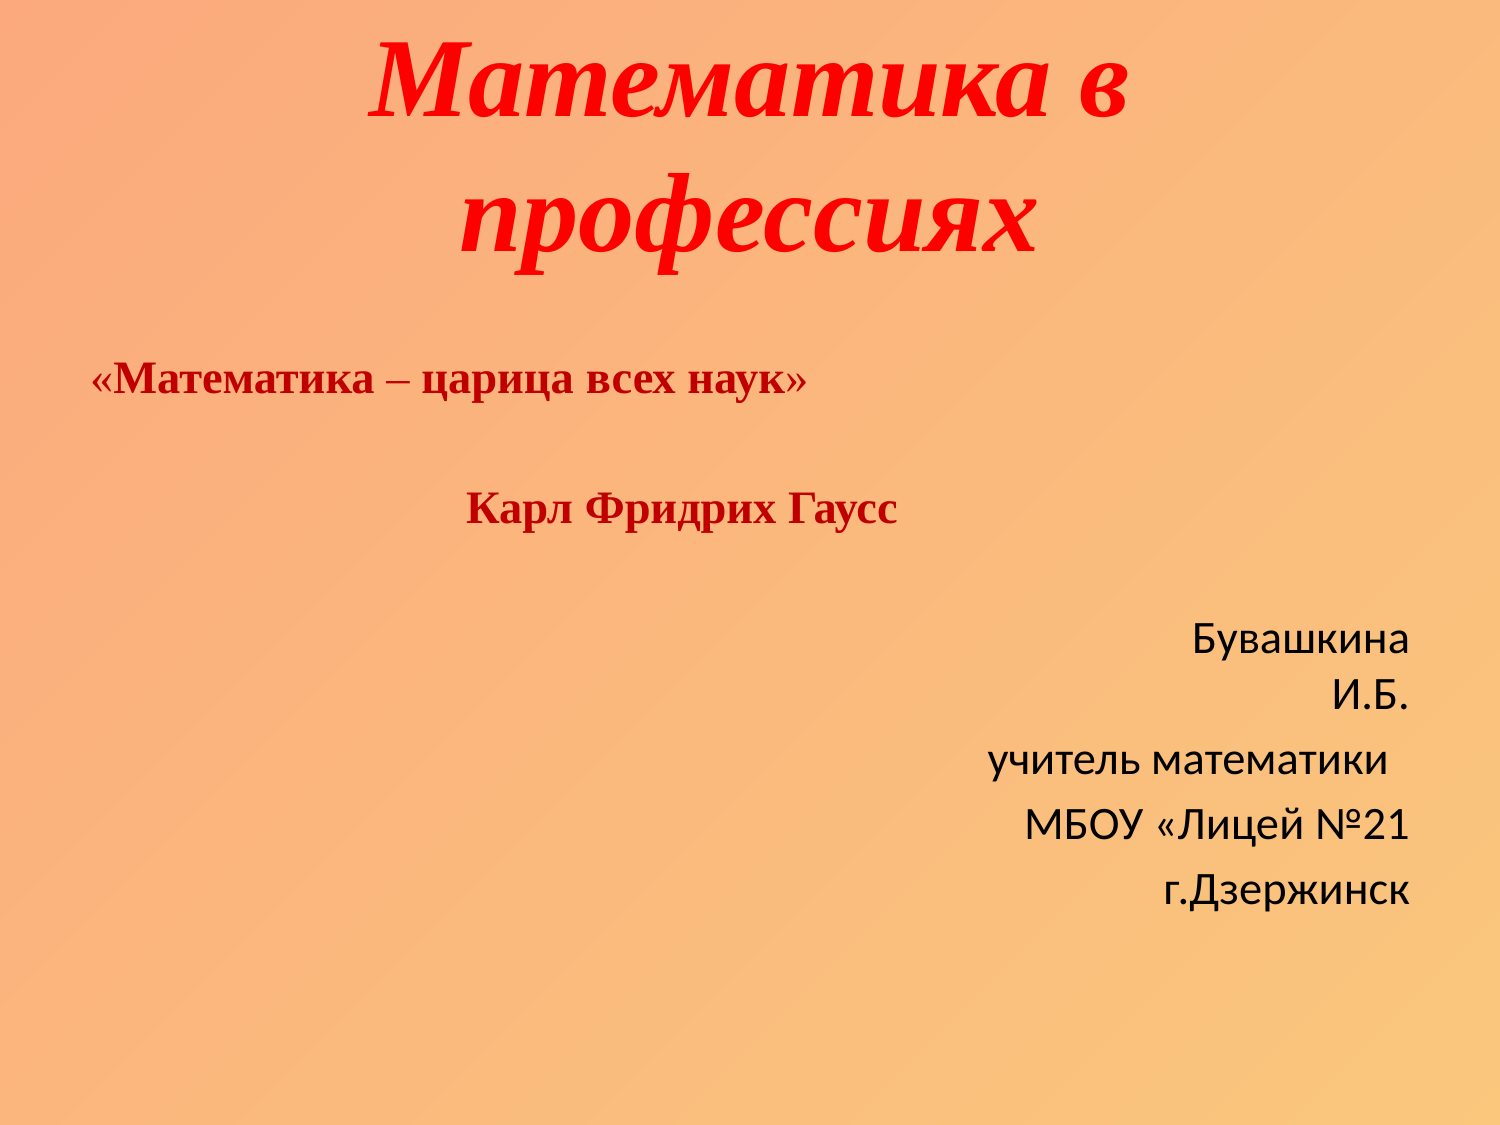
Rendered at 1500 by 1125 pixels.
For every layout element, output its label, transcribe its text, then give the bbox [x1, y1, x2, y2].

list «Математика – царица всех наук» Карл Фридрих Гаусс Бувашкина И.Б. учитель математики МБОУ «Лицей №21 г.Дзержинск [75, 339, 1425, 926]
title Математика в профессиях [75, 45, 1425, 233]
